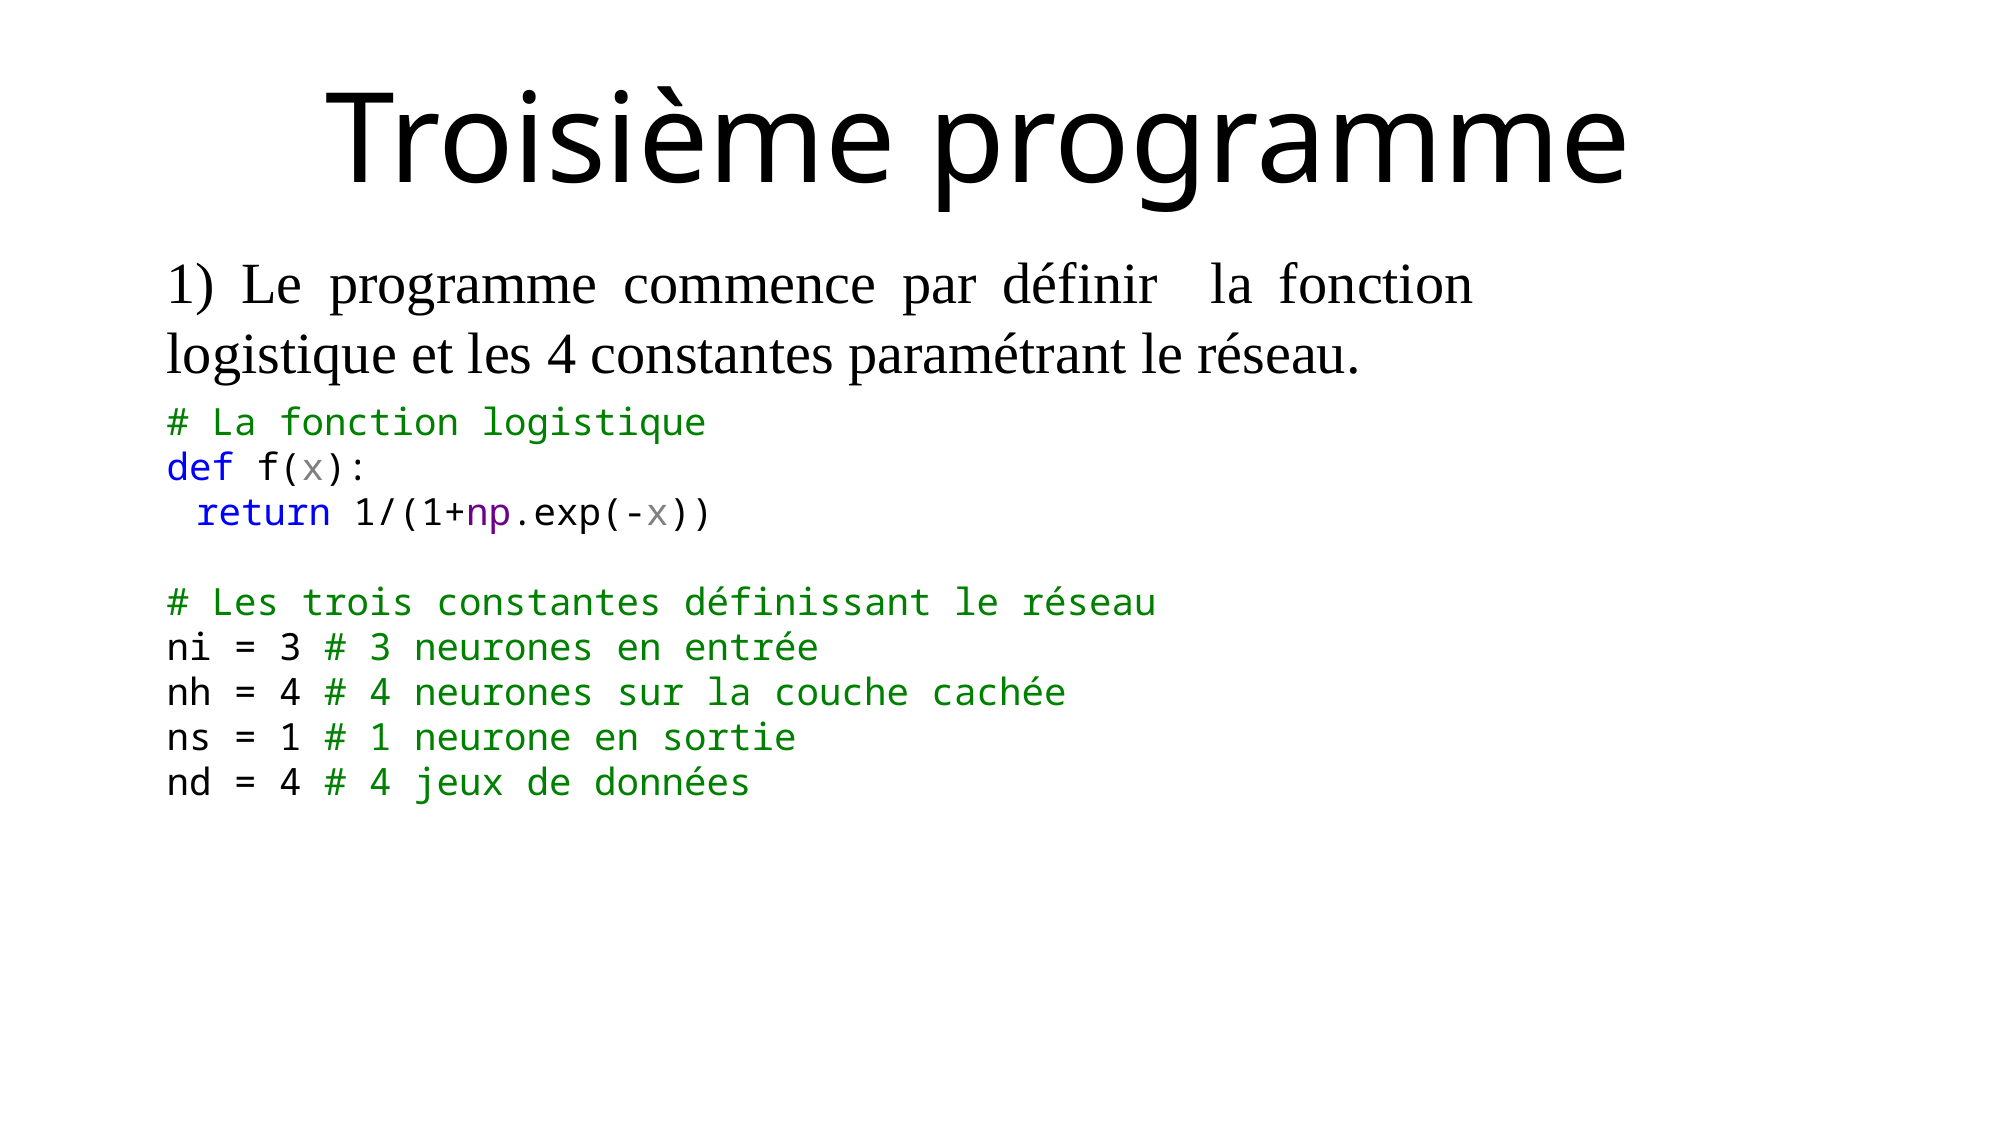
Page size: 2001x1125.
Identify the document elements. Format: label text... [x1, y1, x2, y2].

text_box Troisième programme [116, 0, 1842, 218]
